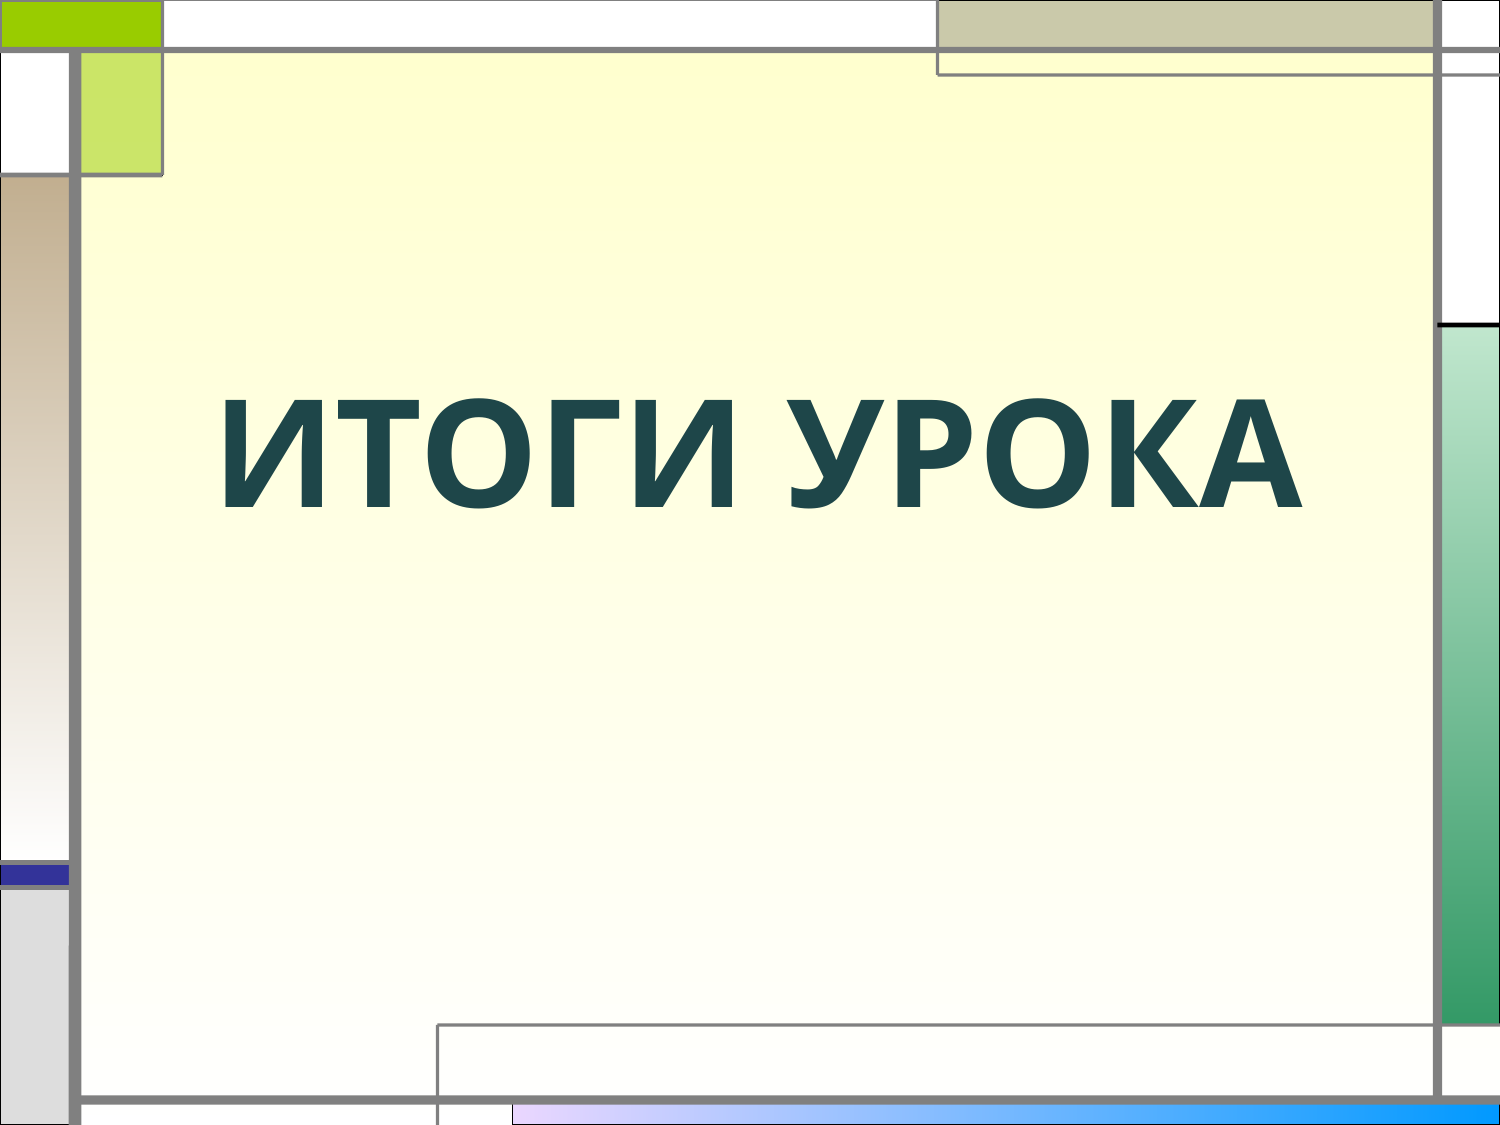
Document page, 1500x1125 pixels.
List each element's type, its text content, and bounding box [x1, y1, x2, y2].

list итоги урока [74, 349, 1426, 563]
